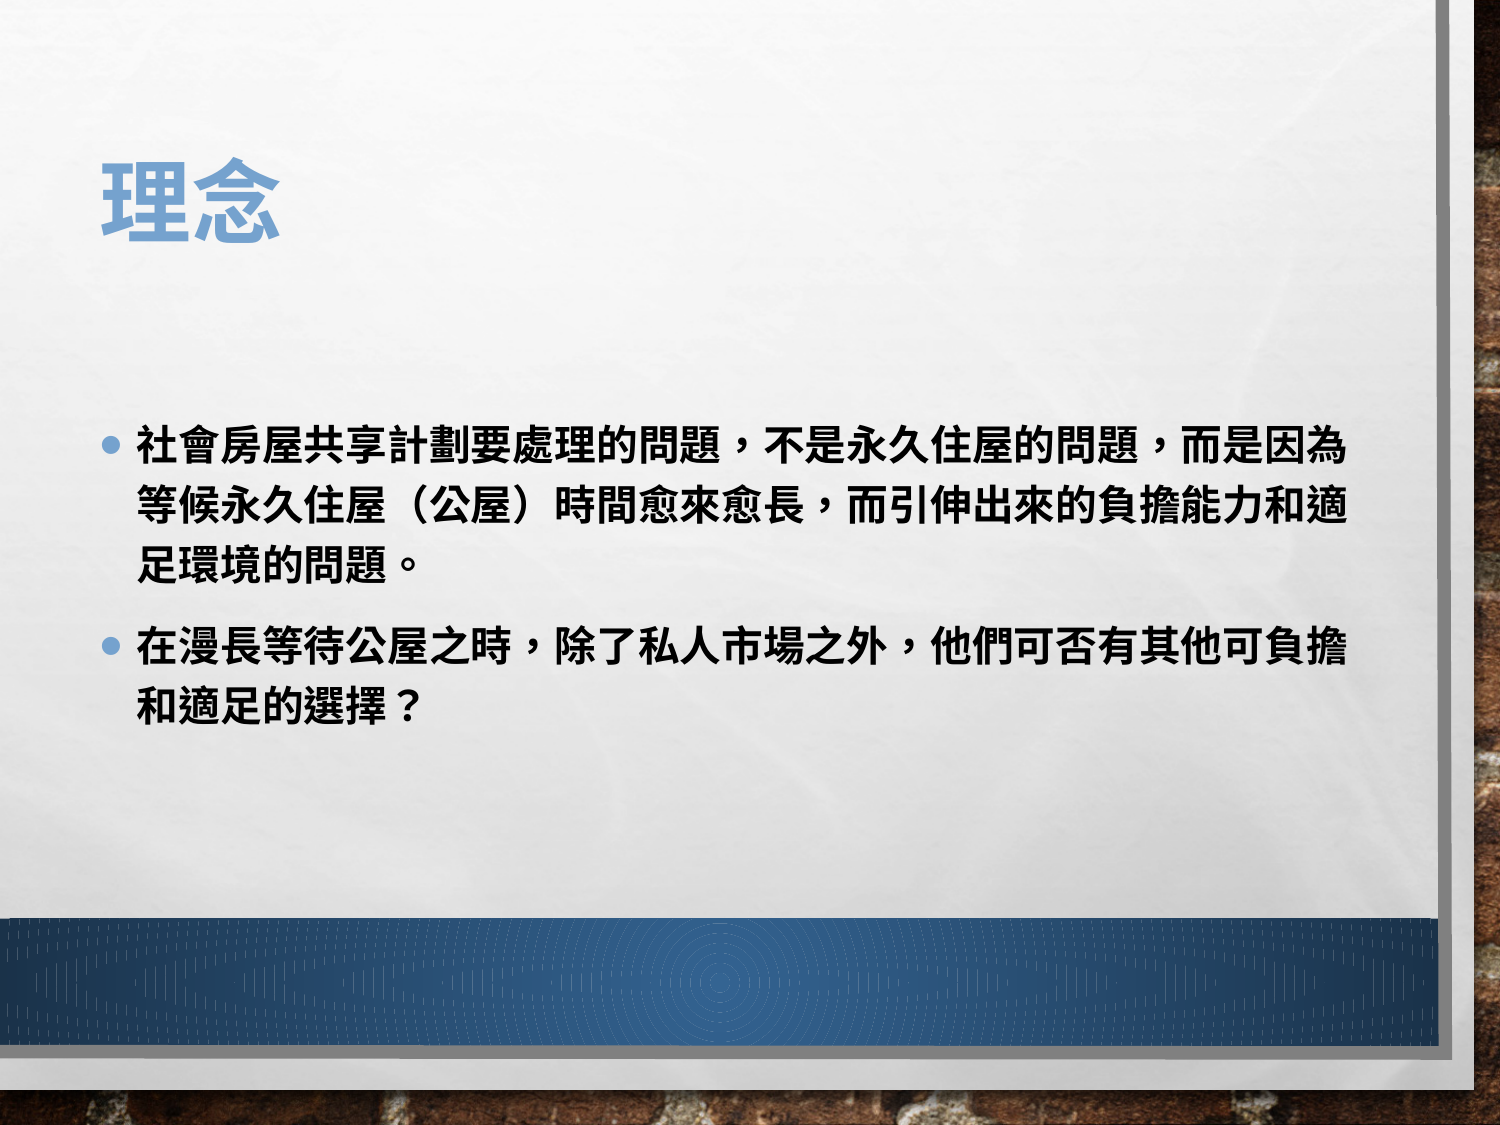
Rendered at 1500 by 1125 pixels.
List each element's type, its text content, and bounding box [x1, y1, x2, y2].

title 理念 [84, 112, 1364, 302]
list 社會房屋共享計劃要處理的問題，不是永久住屋的問題，而是因為等候永久住屋（公屋）時間愈來愈長，而引伸出來的負擔能力和適足環境的問題。 在漫長等待公屋之時，除了私人市場之外，他們可否有其他可負擔和適足的選擇？ [84, 338, 1364, 882]
picture [0, 0, 1500, 1125]
